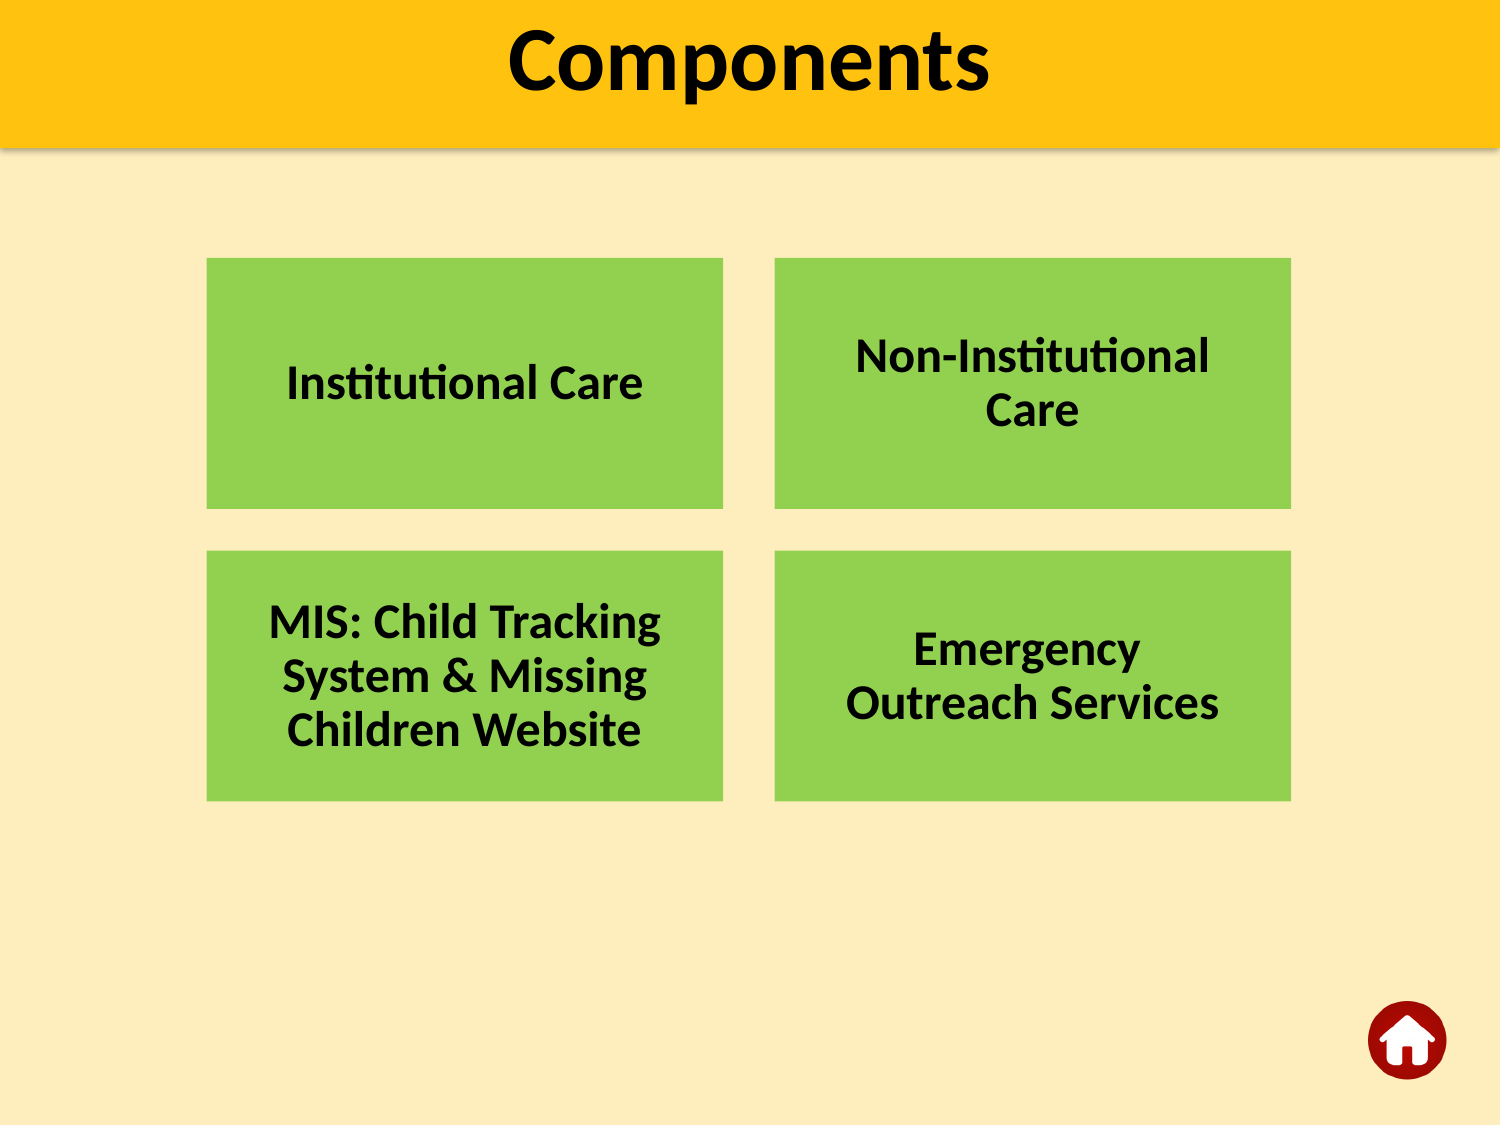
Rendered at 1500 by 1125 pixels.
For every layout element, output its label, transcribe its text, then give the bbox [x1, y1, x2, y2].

text_box Emergency Outreach Services [773, 549, 1293, 804]
title Components [0, 14, 1500, 122]
picture [1359, 992, 1455, 1088]
text_box Non-Institutional Care [773, 256, 1293, 511]
text_box MIS: Child Tracking System & Missing Children Website [205, 549, 725, 804]
text_box Institutional Care [205, 256, 725, 511]
